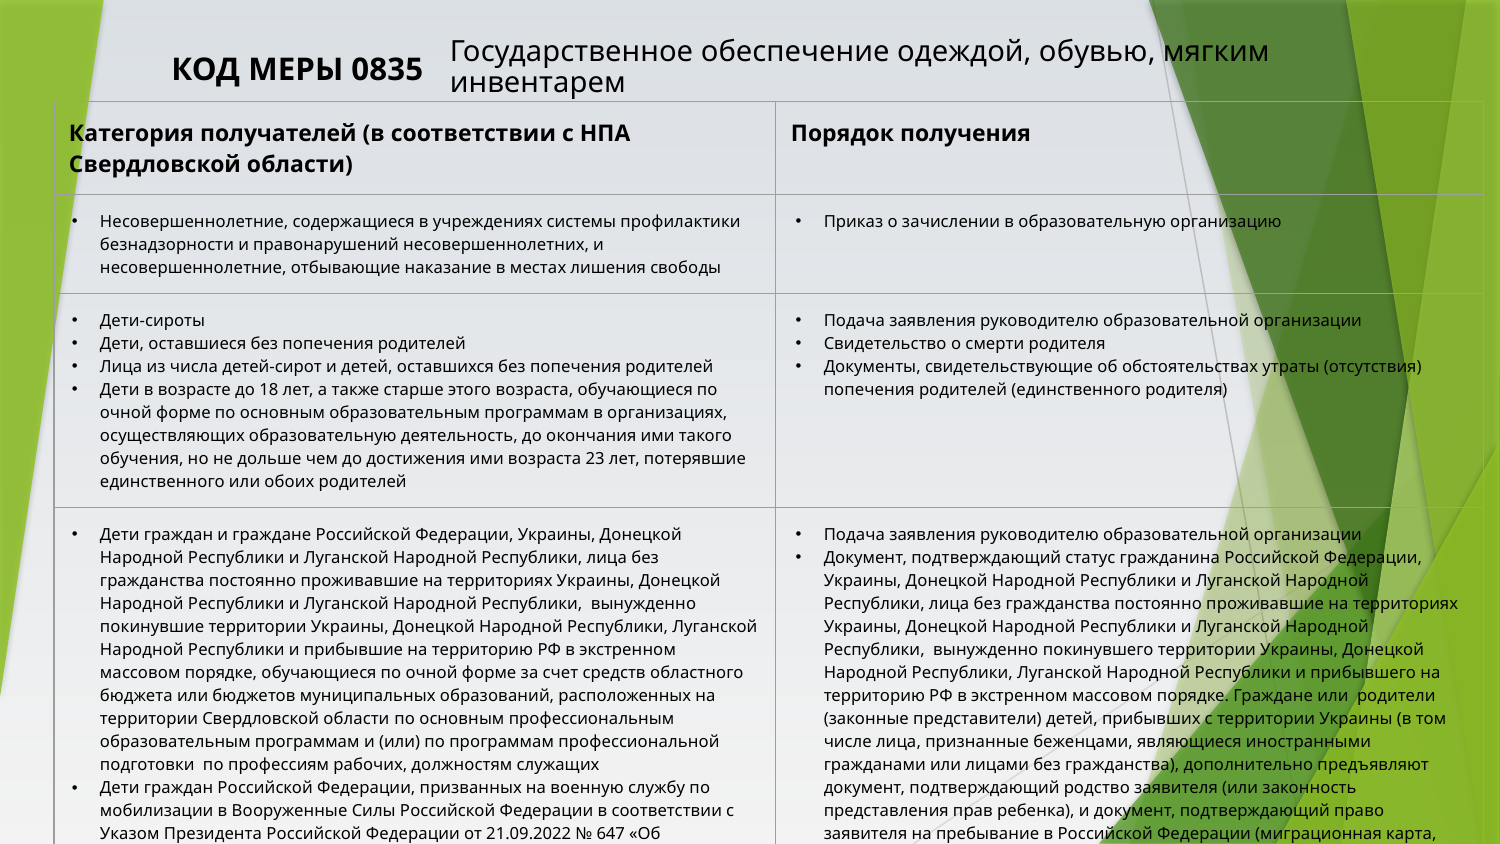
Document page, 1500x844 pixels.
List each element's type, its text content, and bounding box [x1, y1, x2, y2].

table_header Категория получателей (в соответствии с НПА Свердловской области) [55, 102, 775, 194]
table_cell Приказ о зачислении в образовательную организацию [776, 195, 1483, 293]
table_cell Подача заявления руководителю образовательной организации Документ, подтверждающий статус гражданина Российской Федерации, Украины, Донецкой Народной Республики и Луганской Народной Республики, лица без гражданства постоянно проживавшие на территориях Украины, Донецкой Народной Республики и Луганской Народной Республики, вынужденно покинувшего территории Украины, Донецкой Народной Республики, Луганской Народной Республики и прибывшего на территорию РФ в экстренном массовом порядке. Граждане или родители (законные представители) детей, прибывших с территории Украины (в том числе лица, признанные беженцами, являющиеся иностранными гражданами или лицами без гражданства), дополнительно предъявляют документ, подтверждающий родство заявителя (или законность представления прав ребенка), и документ, подтверждающий право заявителя на пребывание в Российской Федерации (миграционная карта, удостоверение беженца и др.) Справка, выданная воинской частью или военным комиссариатом, или Выписка из приказа, заверенная сотрудником кадрового органа воинской части, или Удостоверение участника боевых действий, выданное после 24.02.2022, или Выписка из ЕГИССО, полученная гражданином через личный кабинет ФГИС "Единый портал государственных и муниципальных услуг(функций)" (портал "Госуслуги"), об установлении семье гражданина (ребенку гражданина) МСЗ в связи с его мобилизацией (письмо Министерства от 19.12.2022 № 02-01-82/16646 «О документах –основаниях предоставления МСЗ в сфере образования») [776, 508, 1483, 844]
table_header Порядок получения [776, 102, 1483, 194]
table_cell Дети граждан и граждане Российской Федерации, Украины, Донецкой Народной Республики и Луганской Народной Республики, лица без гражданства постоянно проживавшие на территориях Украины, Донецкой Народной Республики и Луганской Народной Республики, вынужденно покинувшие территории Украины, Донецкой Народной Республики, Луганской Народной Республики и прибывшие на территорию РФ в экстренном массовом порядке, обучающиеся по очной форме за счет средств областного бюджета или бюджетов муниципальных образований, расположенных на территории Свердловской области по основным профессиональным образовательным программам и (или) по программам профессиональной подготовки по профессиям рабочих, должностям служащих Дети граждан Российской Федерации, призванных на военную службу по мобилизации в Вооруженные Силы Российской Федерации в соответствии с Указом Президента Российской Федерации от 21.09.2022 № 647 «Об объявлении частичной мобилизации в Российской Федерации» Дети лиц, принимающих (принимавших) участие в специальной военной операции на территориях Украины, Донецкой Народной Республики и Луганской Народной Республики, Запорожской области и Херсонской области обучающиеся по очной форме за счет средств областного бюджета или бюджетов муниципальных образований, расположенных на территории Свердловской области, по основным профессиональным образовательным программам и (или) по программам профессиональной подготовки по профессиям рабочих, должностям служащих [55, 508, 775, 844]
table_cell Дети-сироты Дети, оставшиеся без попечения родителей Лица из числа детей-сирот и детей, оставшихся без попечения родителей Дети в возрасте до 18 лет, а также старше этого возраста, обучающиеся по очной форме по основным образовательным программам в организациях, осуществляющих образовательную деятельность, до окончания ими такого обучения, но не дольше чем до достижения ими возраста 23 лет, потерявшие единственного или обоих родителей [55, 294, 775, 507]
table_cell Несовершеннолетние, содержащиеся в учреждениях системы профилактики безнадзорности и правонарушений несовершеннолетних, и несовершеннолетние, отбывающие наказание в местах лишения свободы [55, 195, 775, 293]
title Государственное обеспечение одеждой, обувью, мягким инвентарем [438, 9, 1384, 126]
table_cell Подача заявления руководителю образовательной организации Свидетельство о смерти родителя Документы, свидетельствующие об обстоятельствах утраты (отсутствия) попечения родителей (единственного родителя) [776, 294, 1483, 507]
text_box КОД МЕРЫ 0835 [122, 9, 438, 101]
